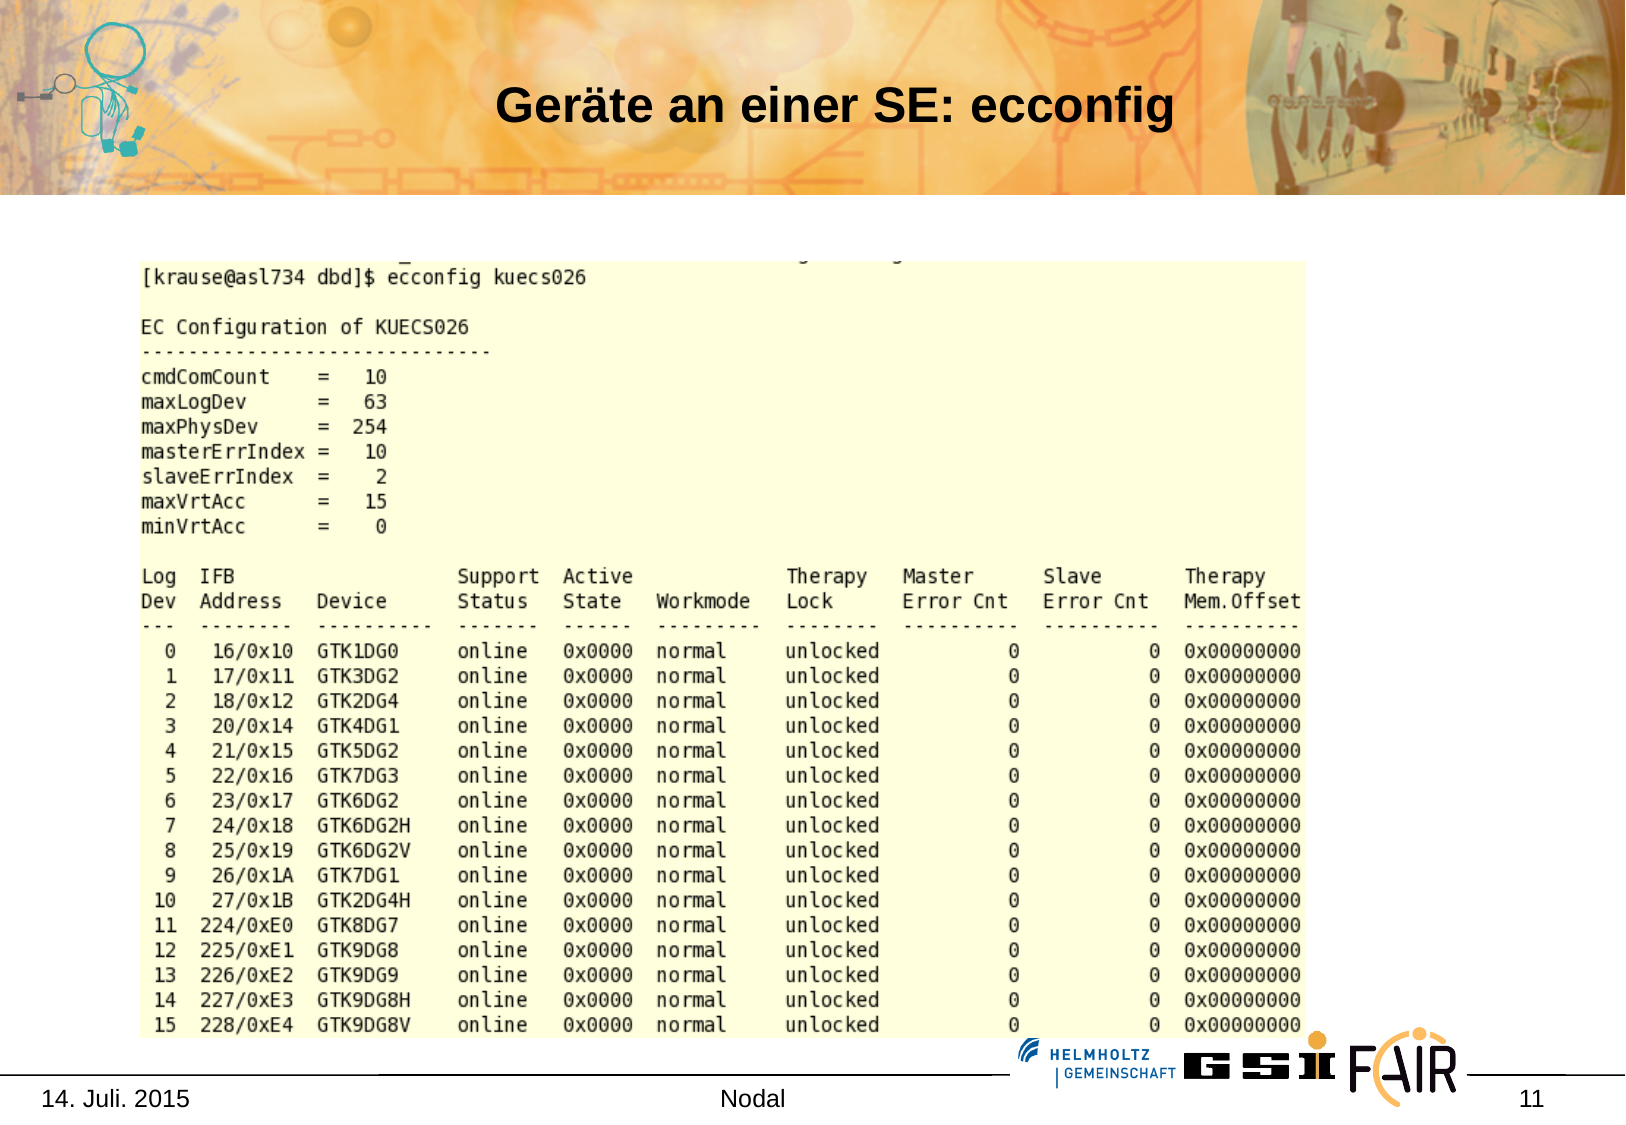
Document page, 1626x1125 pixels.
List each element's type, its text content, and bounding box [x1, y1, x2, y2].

picture [139, 260, 1335, 1094]
title Geräte an einer SE: ecconfig [151, 11, 1522, 194]
picture [1350, 1027, 1456, 1107]
picture [0, 0, 1625, 195]
